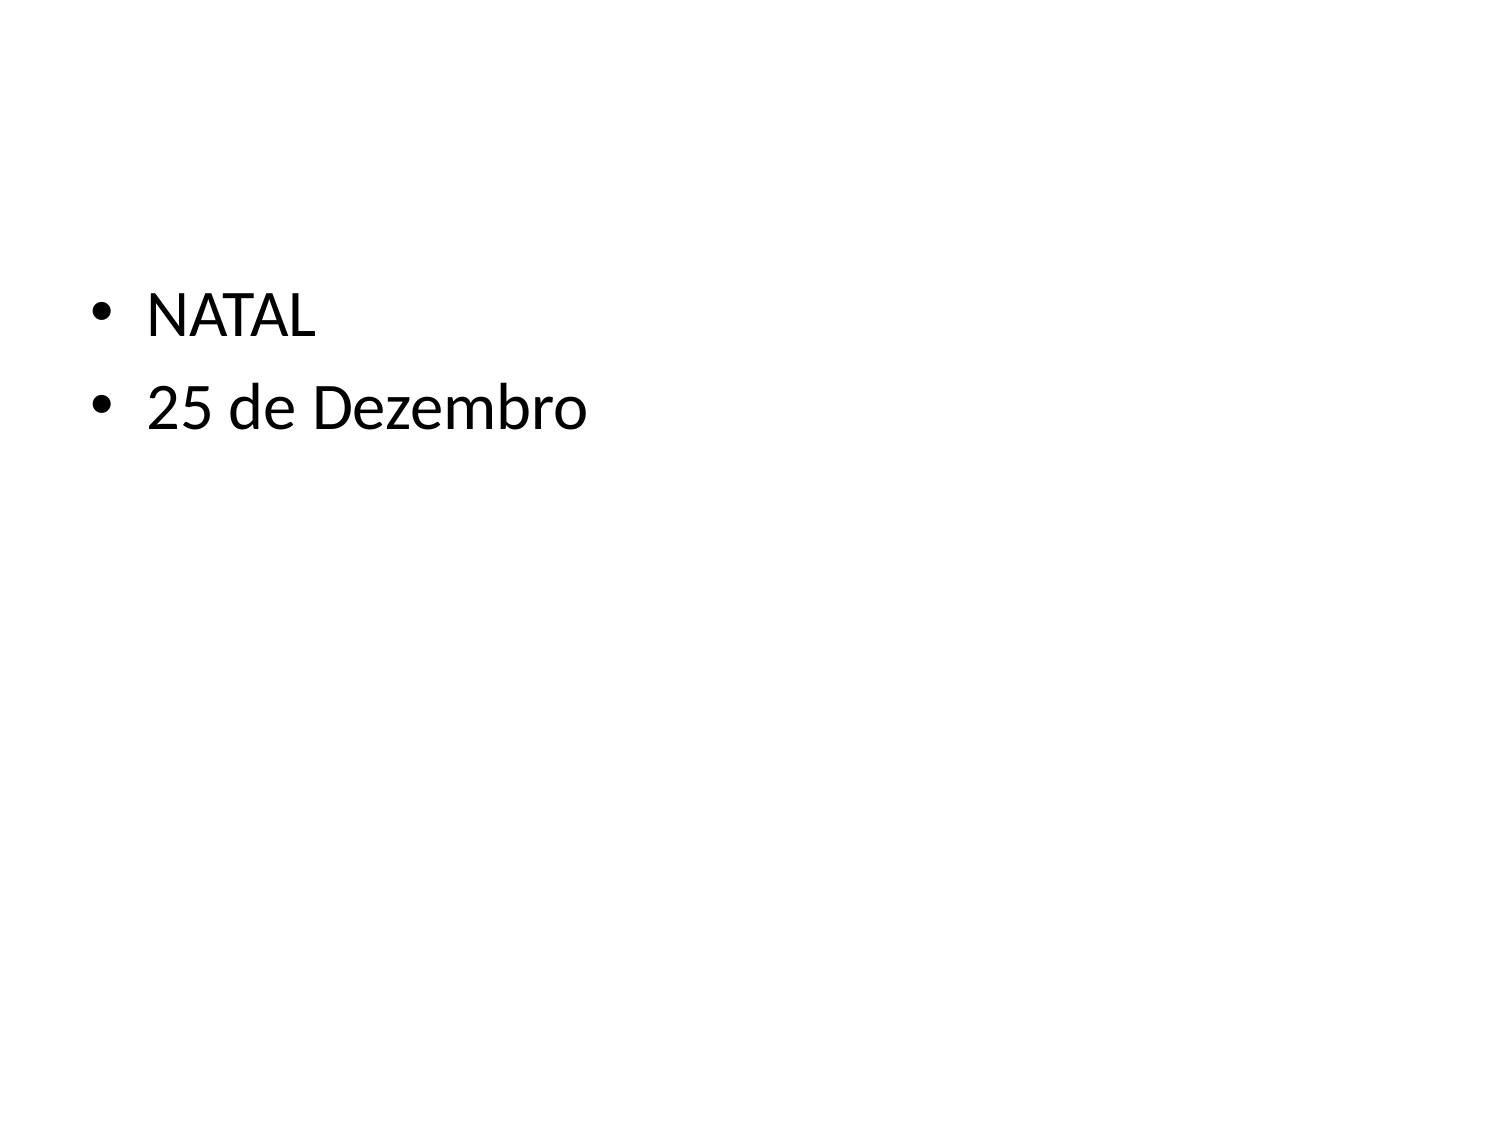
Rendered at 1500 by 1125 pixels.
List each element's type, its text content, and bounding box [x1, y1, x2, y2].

list NATAL 25 de Dezembro [75, 262, 1425, 1005]
